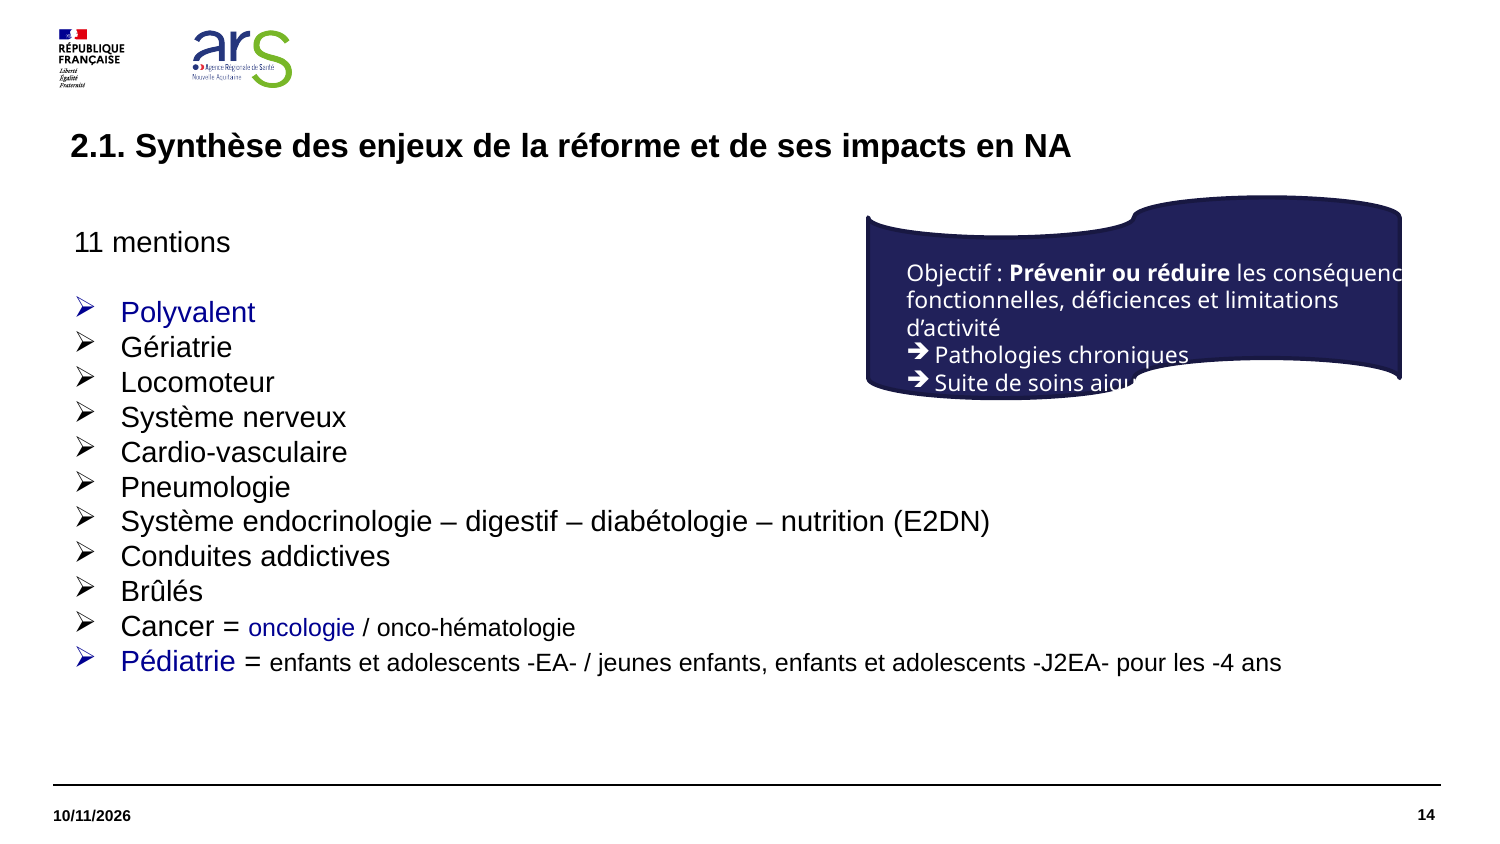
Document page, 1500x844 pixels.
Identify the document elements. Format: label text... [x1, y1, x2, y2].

text_box [866, 195, 1402, 392]
list [53, 185, 1459, 765]
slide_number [53, 787, 252, 844]
text_box 11 mentions Polyvalent Gériatrie Locomoteur Système nerveux Cardio-vasculaire Pneumologie Système endocrinologie – digestif – diabétologie – nutrition (E2DN) Conduites addictives Brûlés Cancer = oncologie / onco-hématologie Pédiatrie = enfants et adolescents -EA- / jeunes enfants, enfants et adolescents -J2EA- pour les -4 ans [58, 215, 1430, 720]
picture [47, 17, 136, 107]
title 2.1. Synthèse des enjeux de la réforme et de ses impacts en NA [53, 102, 1436, 192]
text_box Objectif : Prévenir ou réduire les conséquences fonctionnelles, déficiences et limitations d’activité Pathologies chroniques Suite de soins aigus [891, 250, 1447, 431]
picture [192, 30, 292, 88]
slide_number 14 [1213, 784, 1436, 844]
